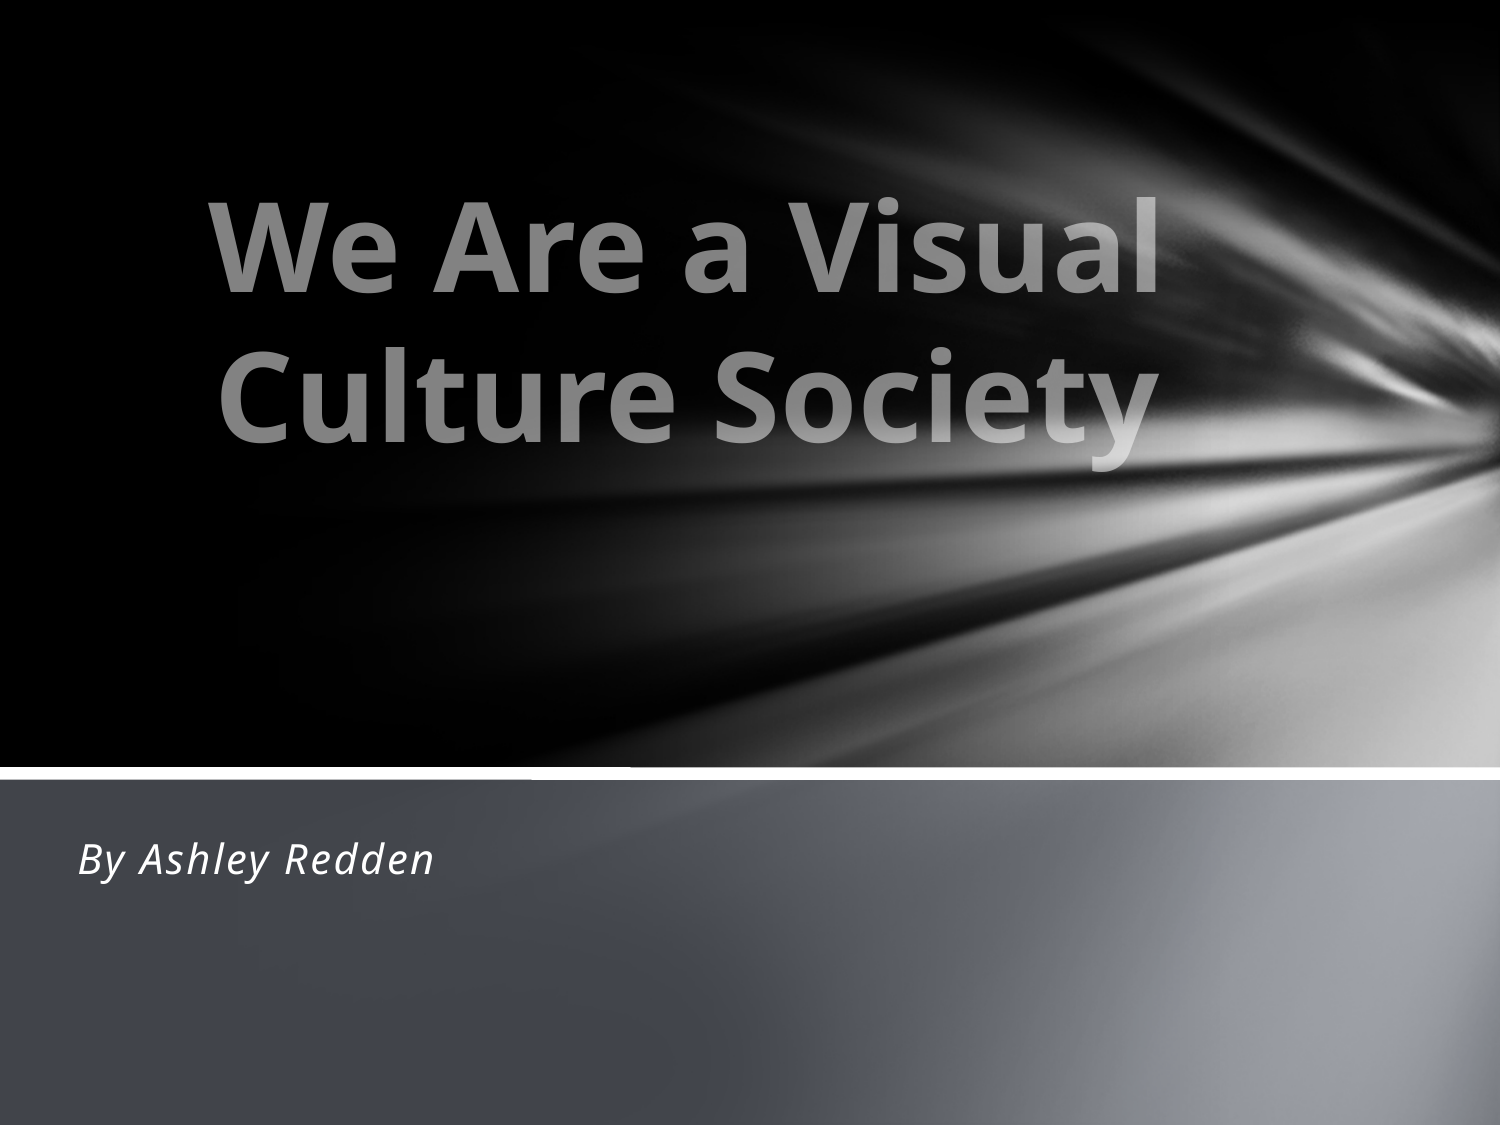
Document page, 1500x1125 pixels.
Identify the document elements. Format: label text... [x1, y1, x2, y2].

subtitle By Ashley Redden [62, 825, 813, 1050]
title We Are a Visual Culture Society [57, 75, 1318, 475]
